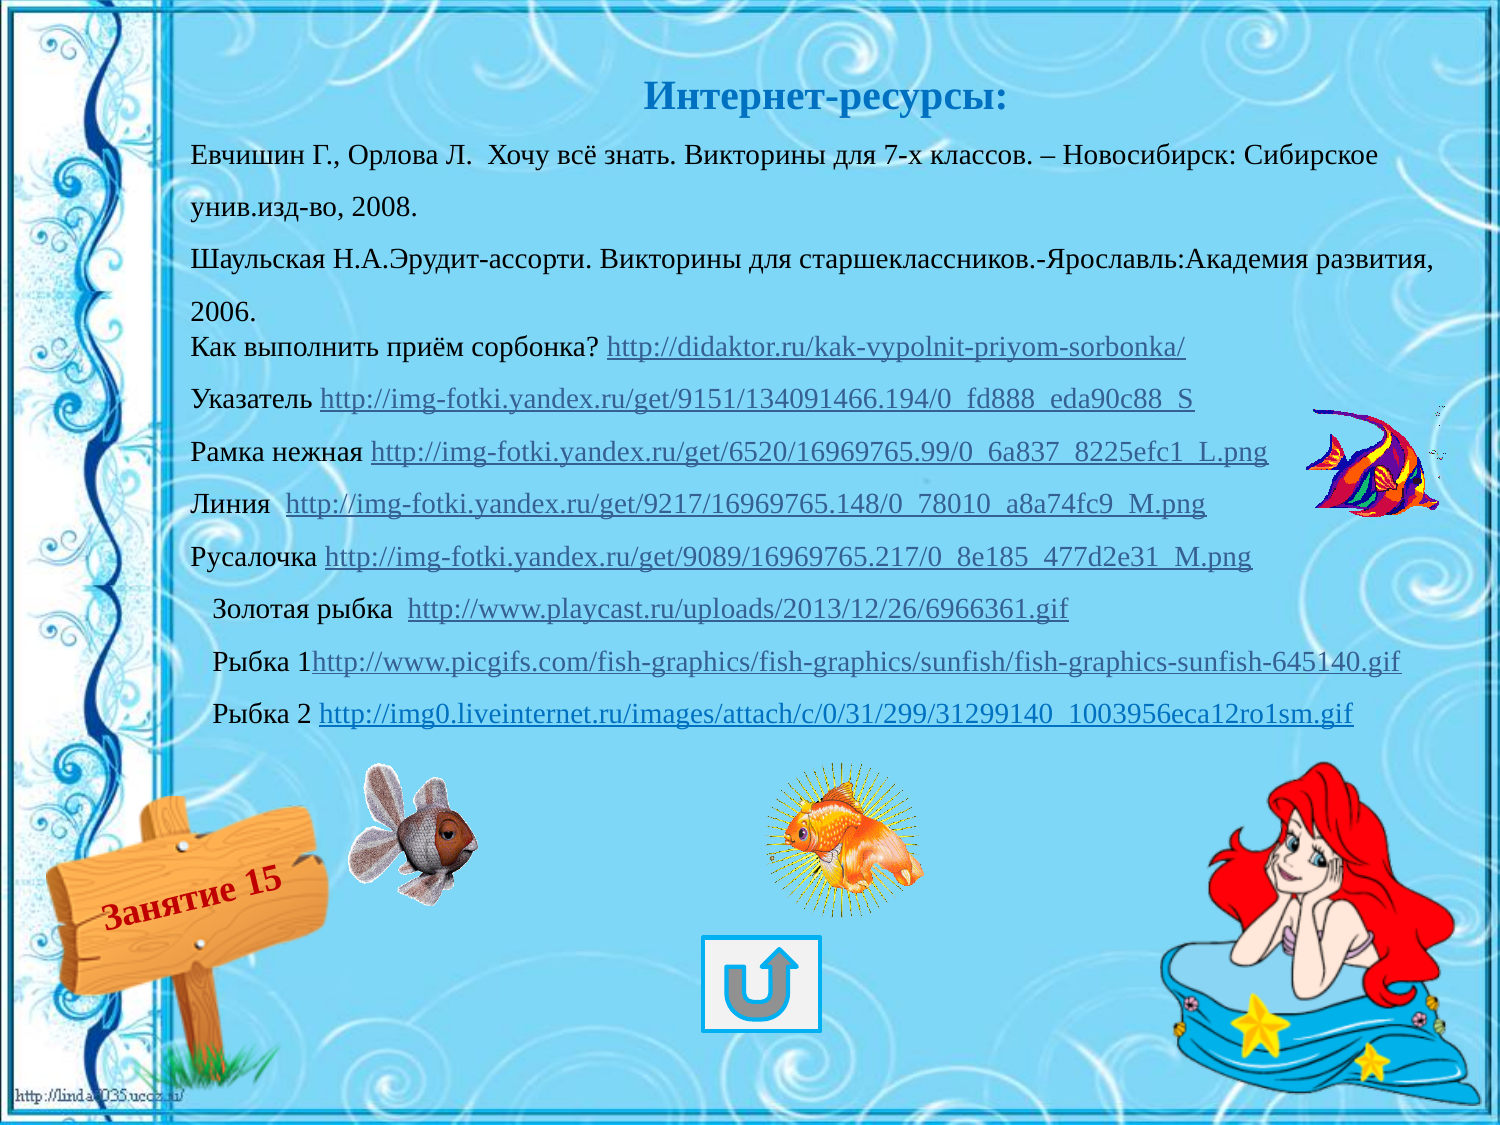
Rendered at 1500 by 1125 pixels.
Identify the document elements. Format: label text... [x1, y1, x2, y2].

picture [0, 0, 1500, 1125]
text_box [701, 935, 822, 1033]
text_box Интернет-ресурсы: Евчишин Г., Орлова Л. Хочу всё знать. Викторины для 7-х классов. – Новосибирск: Сибирское унив.изд-во, 2008. Шаульская Н.А.Эрудит-ассорти. Викторины для старшеклассников.-Ярославль:Академия развития, 2006. Как выполнить приём сорбонка? http://didaktor.ru/kak-vypolnit-priyom-sorbonka/ Указатель http://img-fotki.yandex.ru/get/9151/134091466.194/0_fd888_eda90c88_S Рамка нежная http://img-fotki.yandex.ru/get/6520/16969765.99/0_6a837_8225efc1_L.png Линия http://img-fotki.yandex.ru/get/9217/16969765.148/0_78010_a8a74fc9_M.png Русалочка http://img-fotki.yandex.ru/get/9089/16969765.217/0_8e185_477d2e31_M.png Золотая рыбка http://www.playcast.ru/uploads/2013/12/26/6966361.gif Рыбка 1http://www.picgifs.com/fish-graphics/fish-graphics/sunfish/fish-graphics-sunfish-645140.gif Рыбка 2 http://img0.liveinternet.ru/images/attach/c/0/31/299/31299140_1003956eca12ro1sm.gif [175, 35, 1477, 790]
